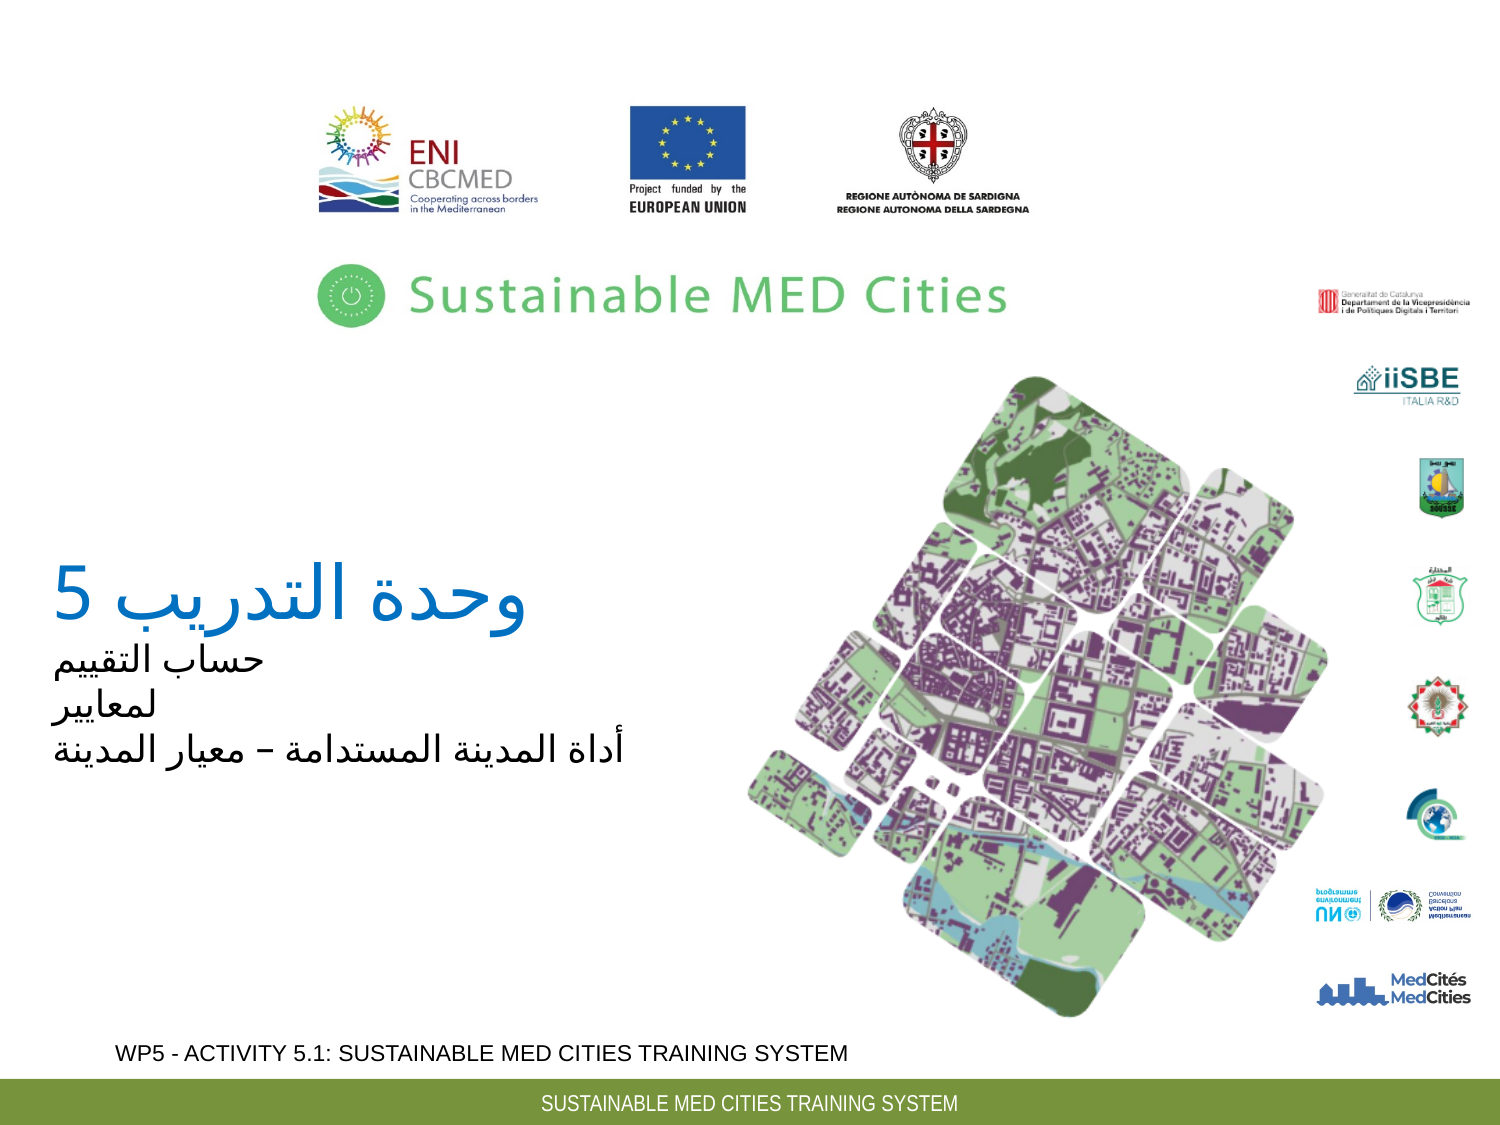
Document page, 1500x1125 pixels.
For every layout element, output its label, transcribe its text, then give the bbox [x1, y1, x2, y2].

picture [284, 84, 1486, 1078]
picture [1346, 363, 1474, 411]
picture [1313, 279, 1474, 321]
picture [1313, 970, 1474, 1008]
picture [1414, 455, 1474, 523]
picture [1313, 885, 1474, 924]
subtitle وحدة التدريب 5 حساب التقييم لمعايير أداة المدينة المستدامة – معيار المدينة [37, 537, 1107, 951]
picture [1396, 786, 1474, 847]
